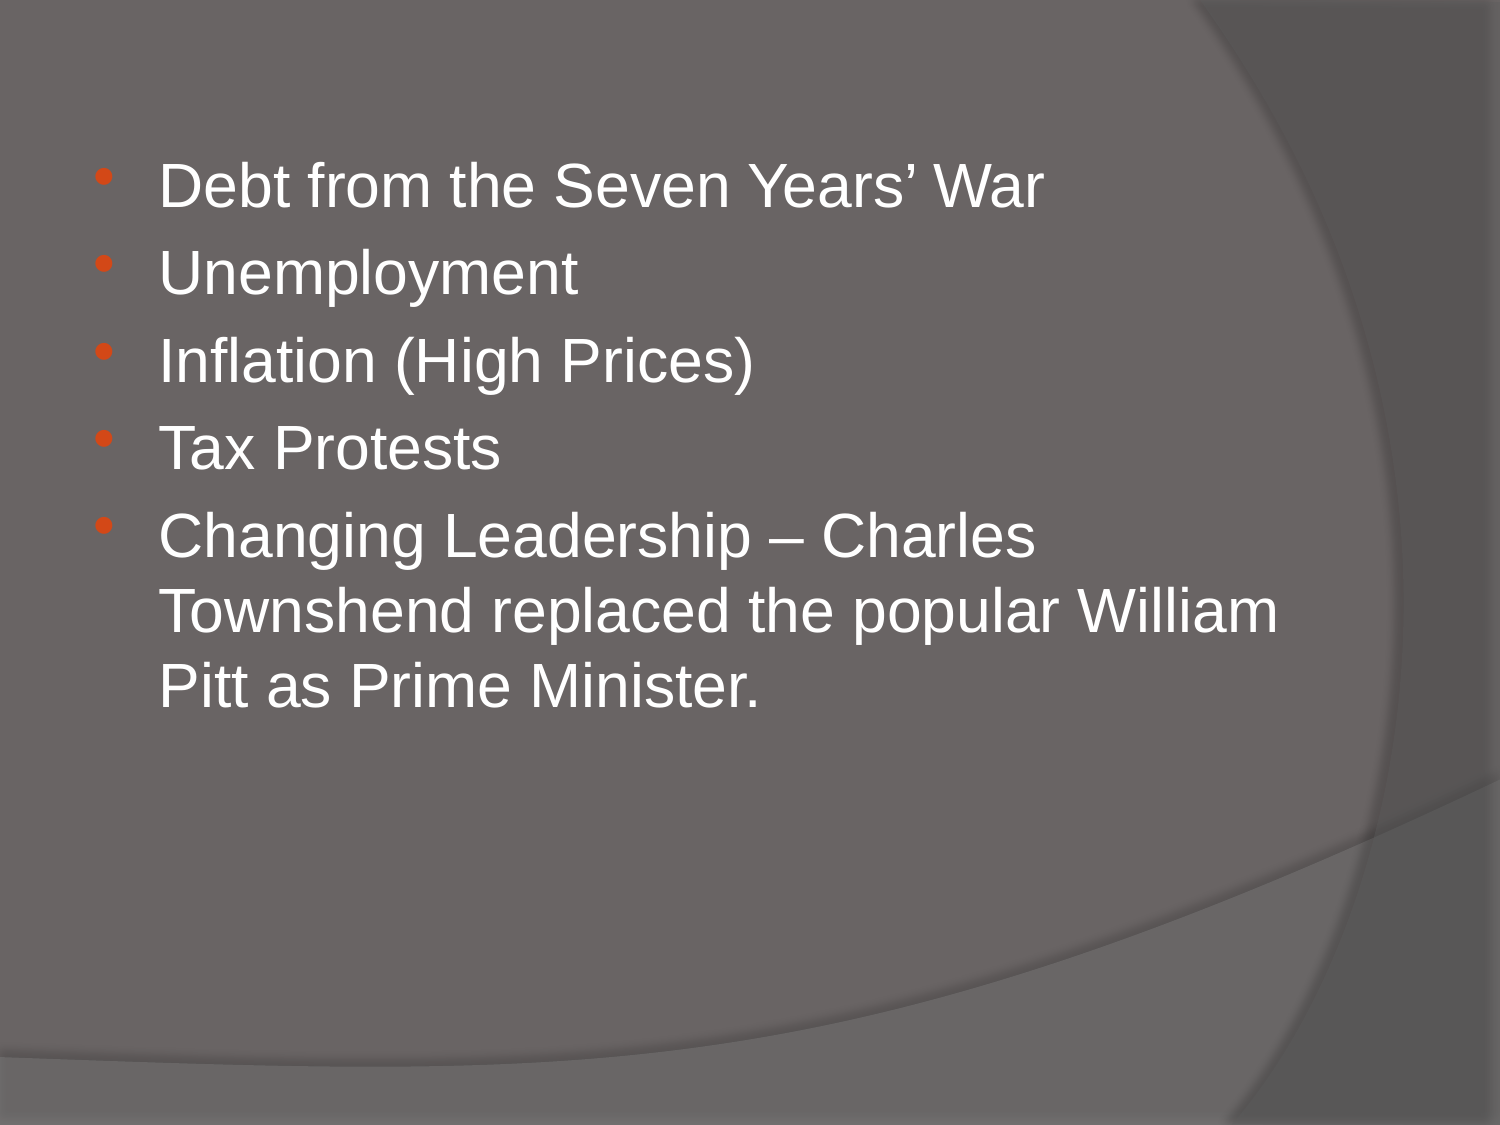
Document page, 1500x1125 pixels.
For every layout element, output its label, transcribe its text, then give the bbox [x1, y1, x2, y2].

list Debt from the Seven Years’ War Unemployment Inflation (High Prices) Tax Protests Changing Leadership – Charles Townshend replaced the popular William Pitt as Prime Minister. [75, 137, 1300, 1005]
